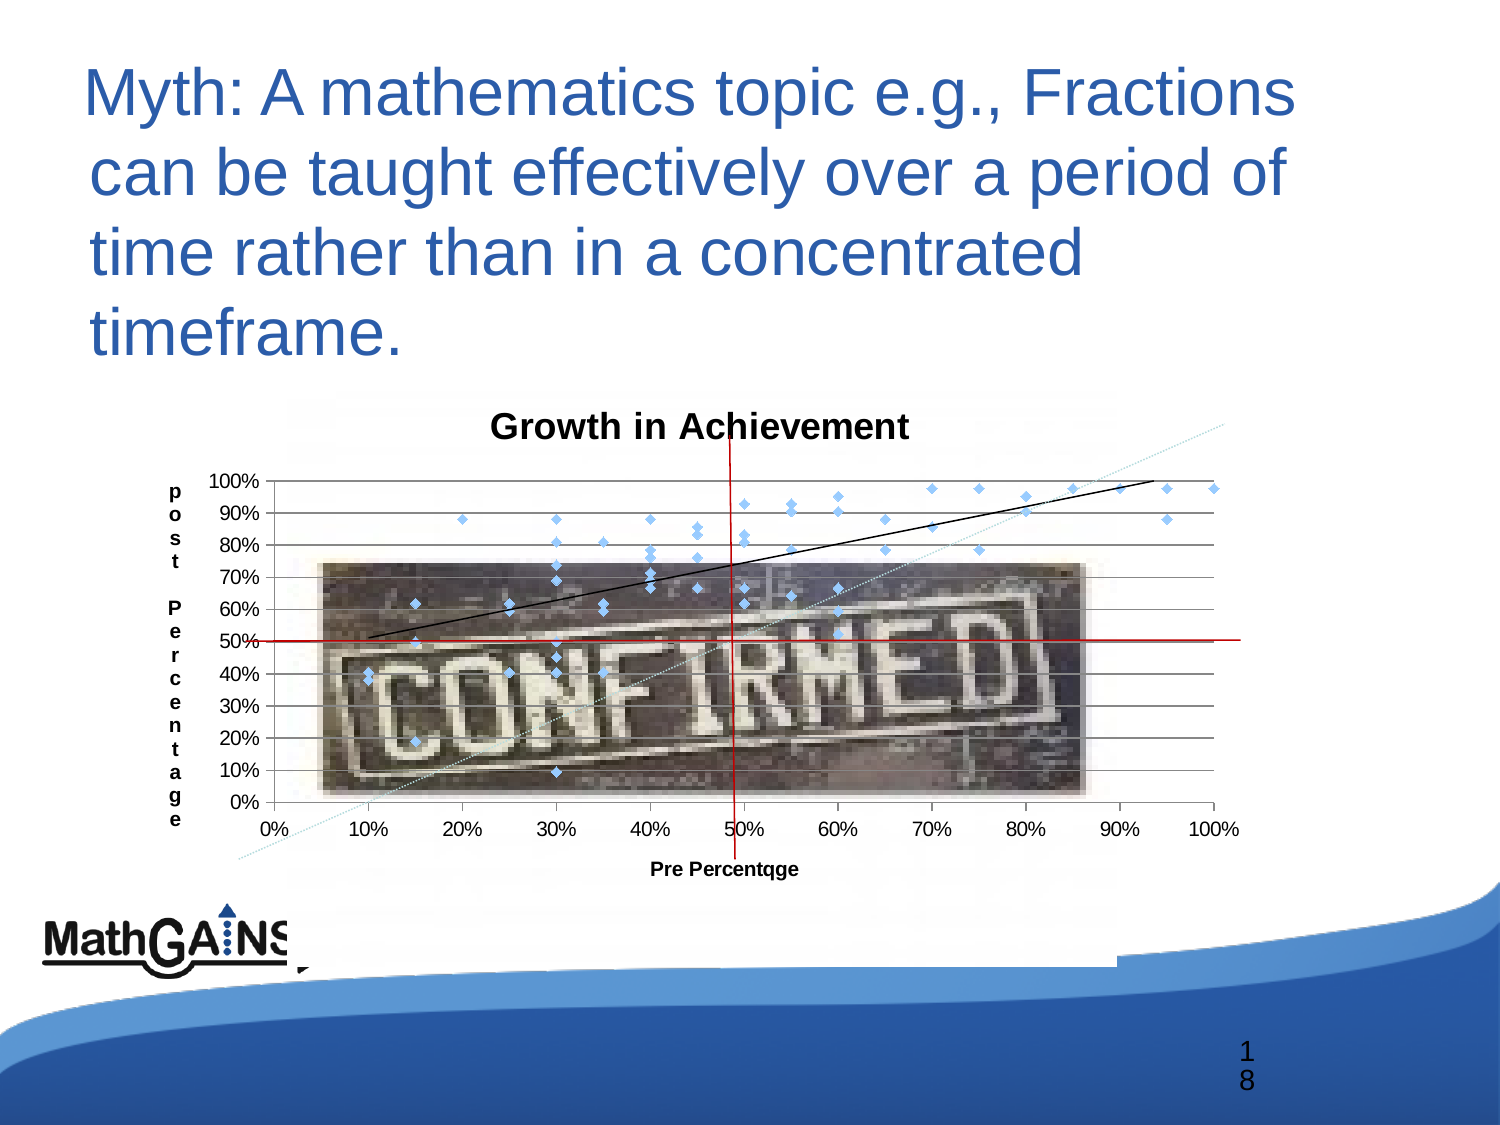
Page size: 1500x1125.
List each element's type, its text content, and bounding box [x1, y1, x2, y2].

slide_number 18 [1223, 1023, 1277, 1075]
chart [137, 374, 1263, 913]
title Myth: A mathematics topic e.g., Fractions can be taught effectively over a period of time rather than in a concentrated timeframe. [74, 139, 1426, 388]
picture [0, 878, 1500, 1125]
